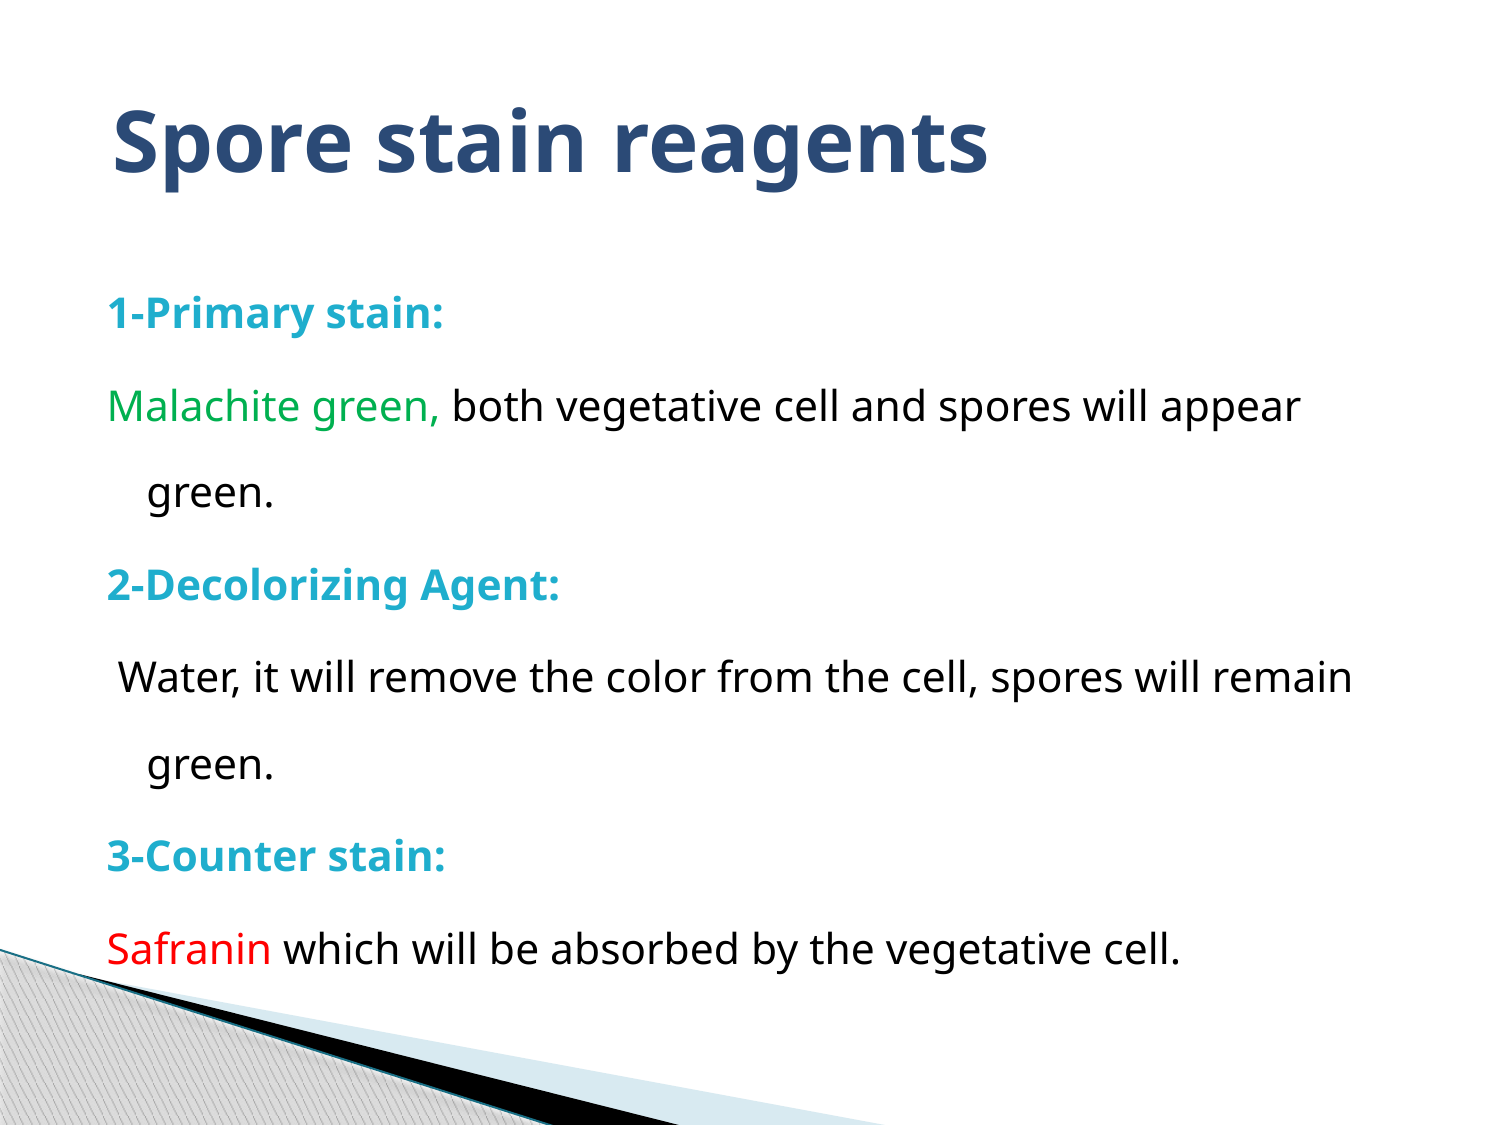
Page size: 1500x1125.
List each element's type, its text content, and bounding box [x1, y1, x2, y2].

list 1-Primary stain: Malachite green, both vegetative cell and spores will appear green. 2-Decolorizing Agent: Water, it will remove the color from the cell, spores will remain green. 3-Counter stain: Safranin which will be absorbed by the vegetative cell. [75, 243, 1425, 986]
title Spore stain reagents [75, 45, 1425, 233]
